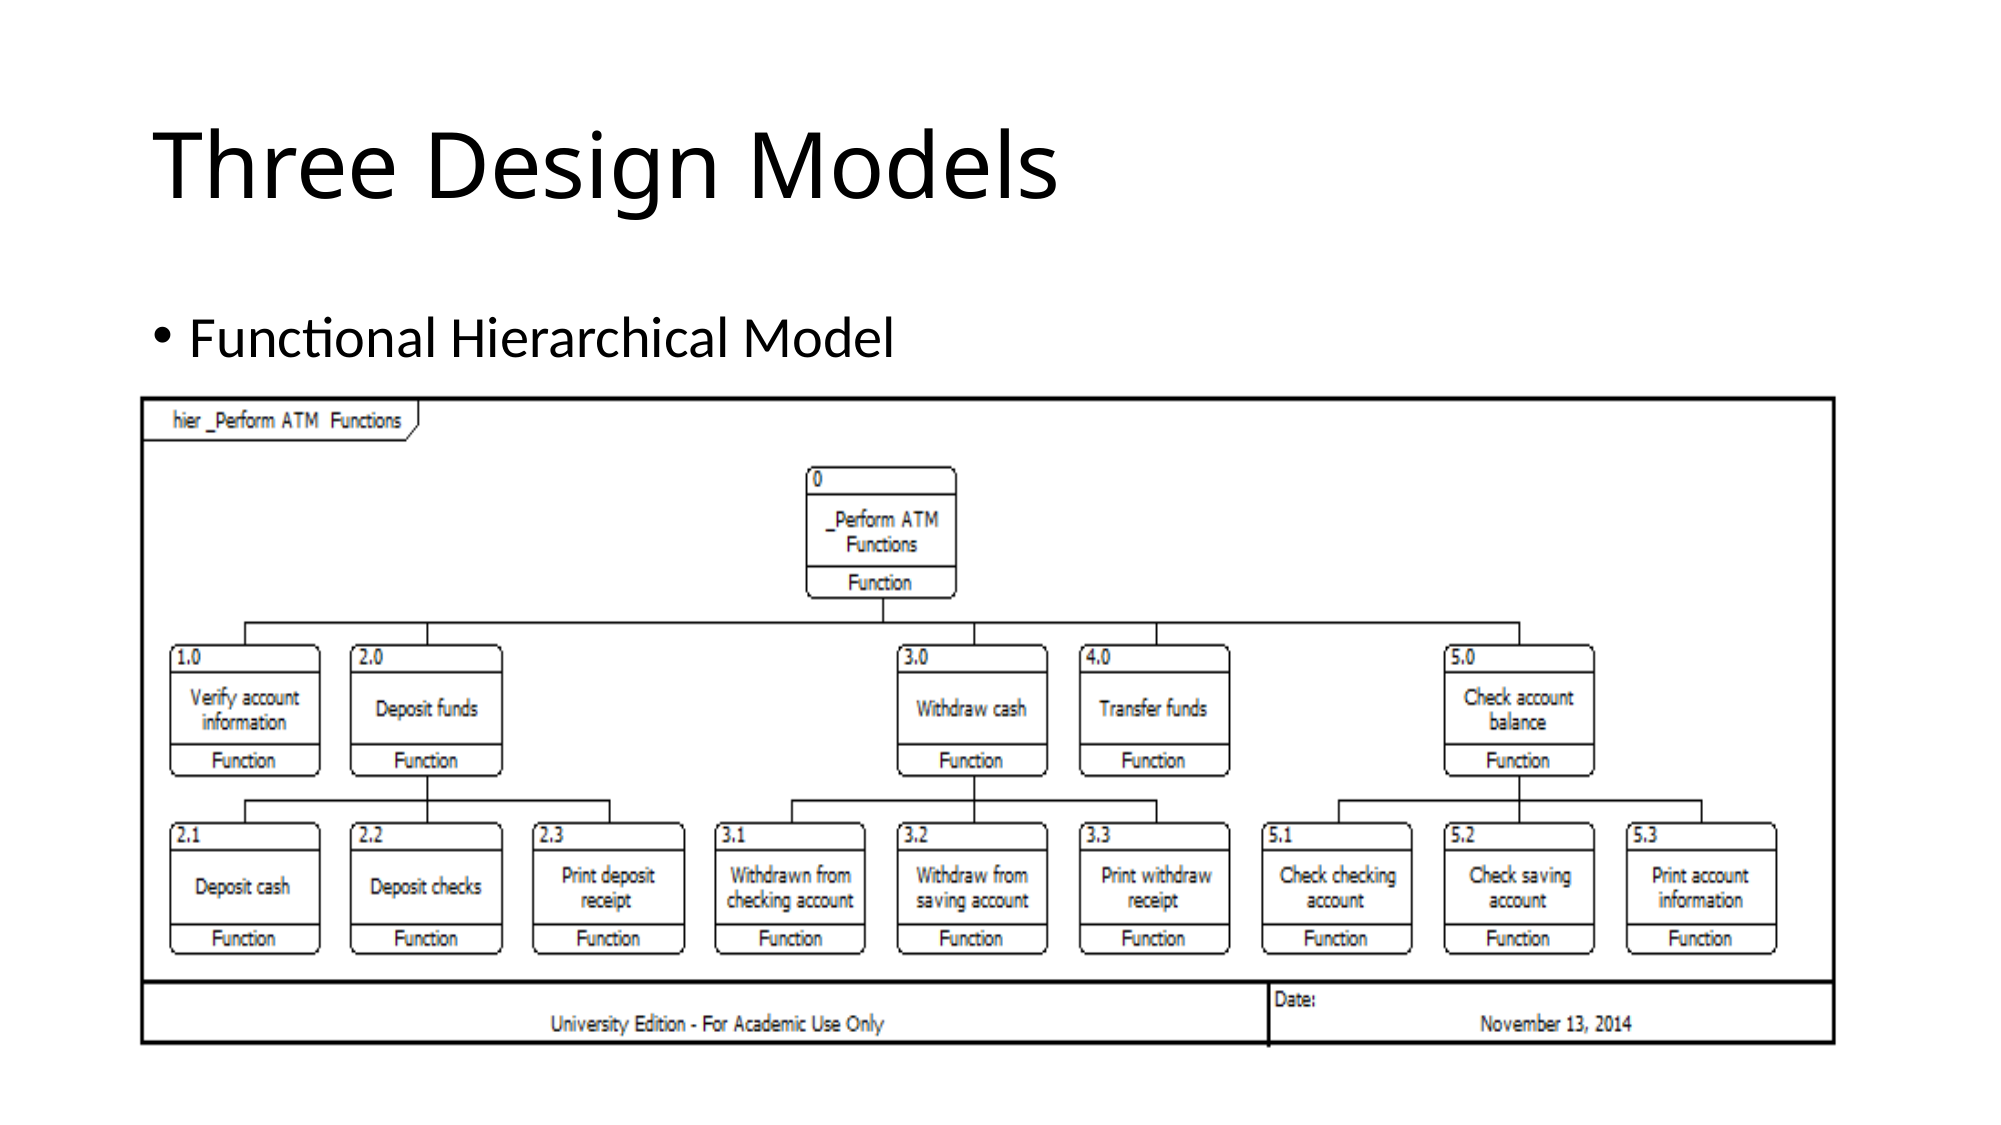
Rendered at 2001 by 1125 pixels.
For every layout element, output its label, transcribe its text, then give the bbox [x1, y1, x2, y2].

picture [137, 388, 1847, 1059]
list Functional Hierarchical Model [137, 299, 1863, 1014]
title Three Design Models [137, 59, 1863, 278]
